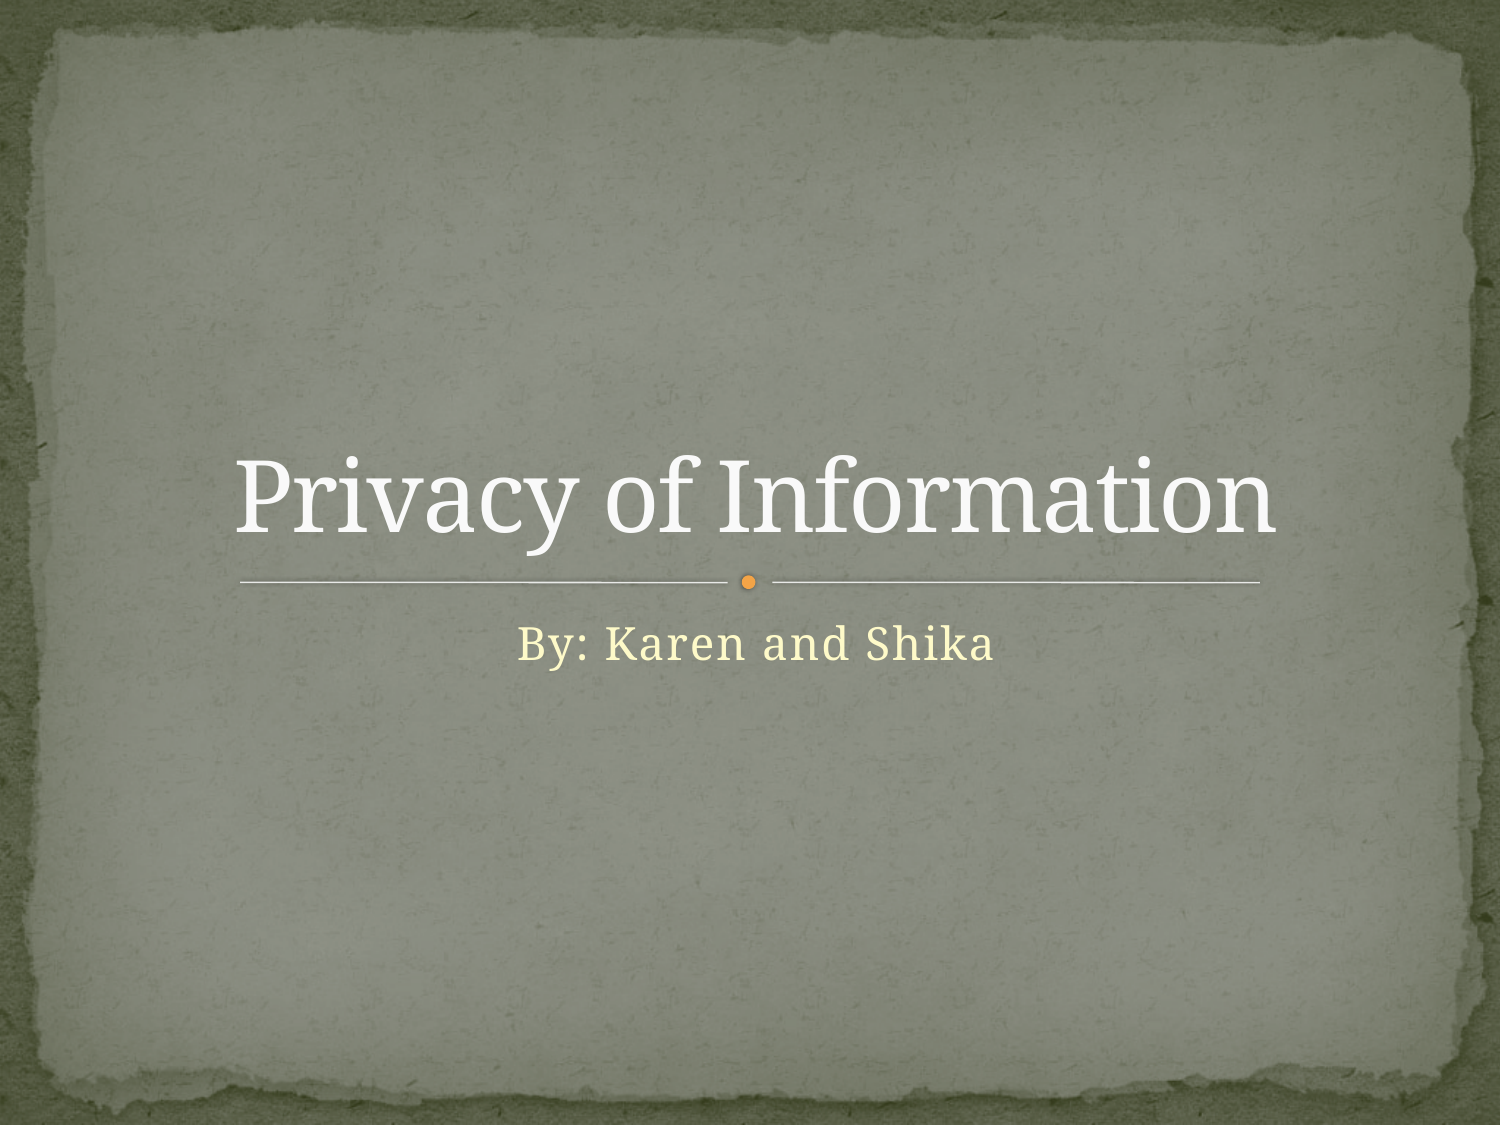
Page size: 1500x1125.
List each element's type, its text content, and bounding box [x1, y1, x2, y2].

title Privacy of Information [74, 235, 1438, 561]
subtitle By: Karen and Shika [75, 606, 1438, 795]
